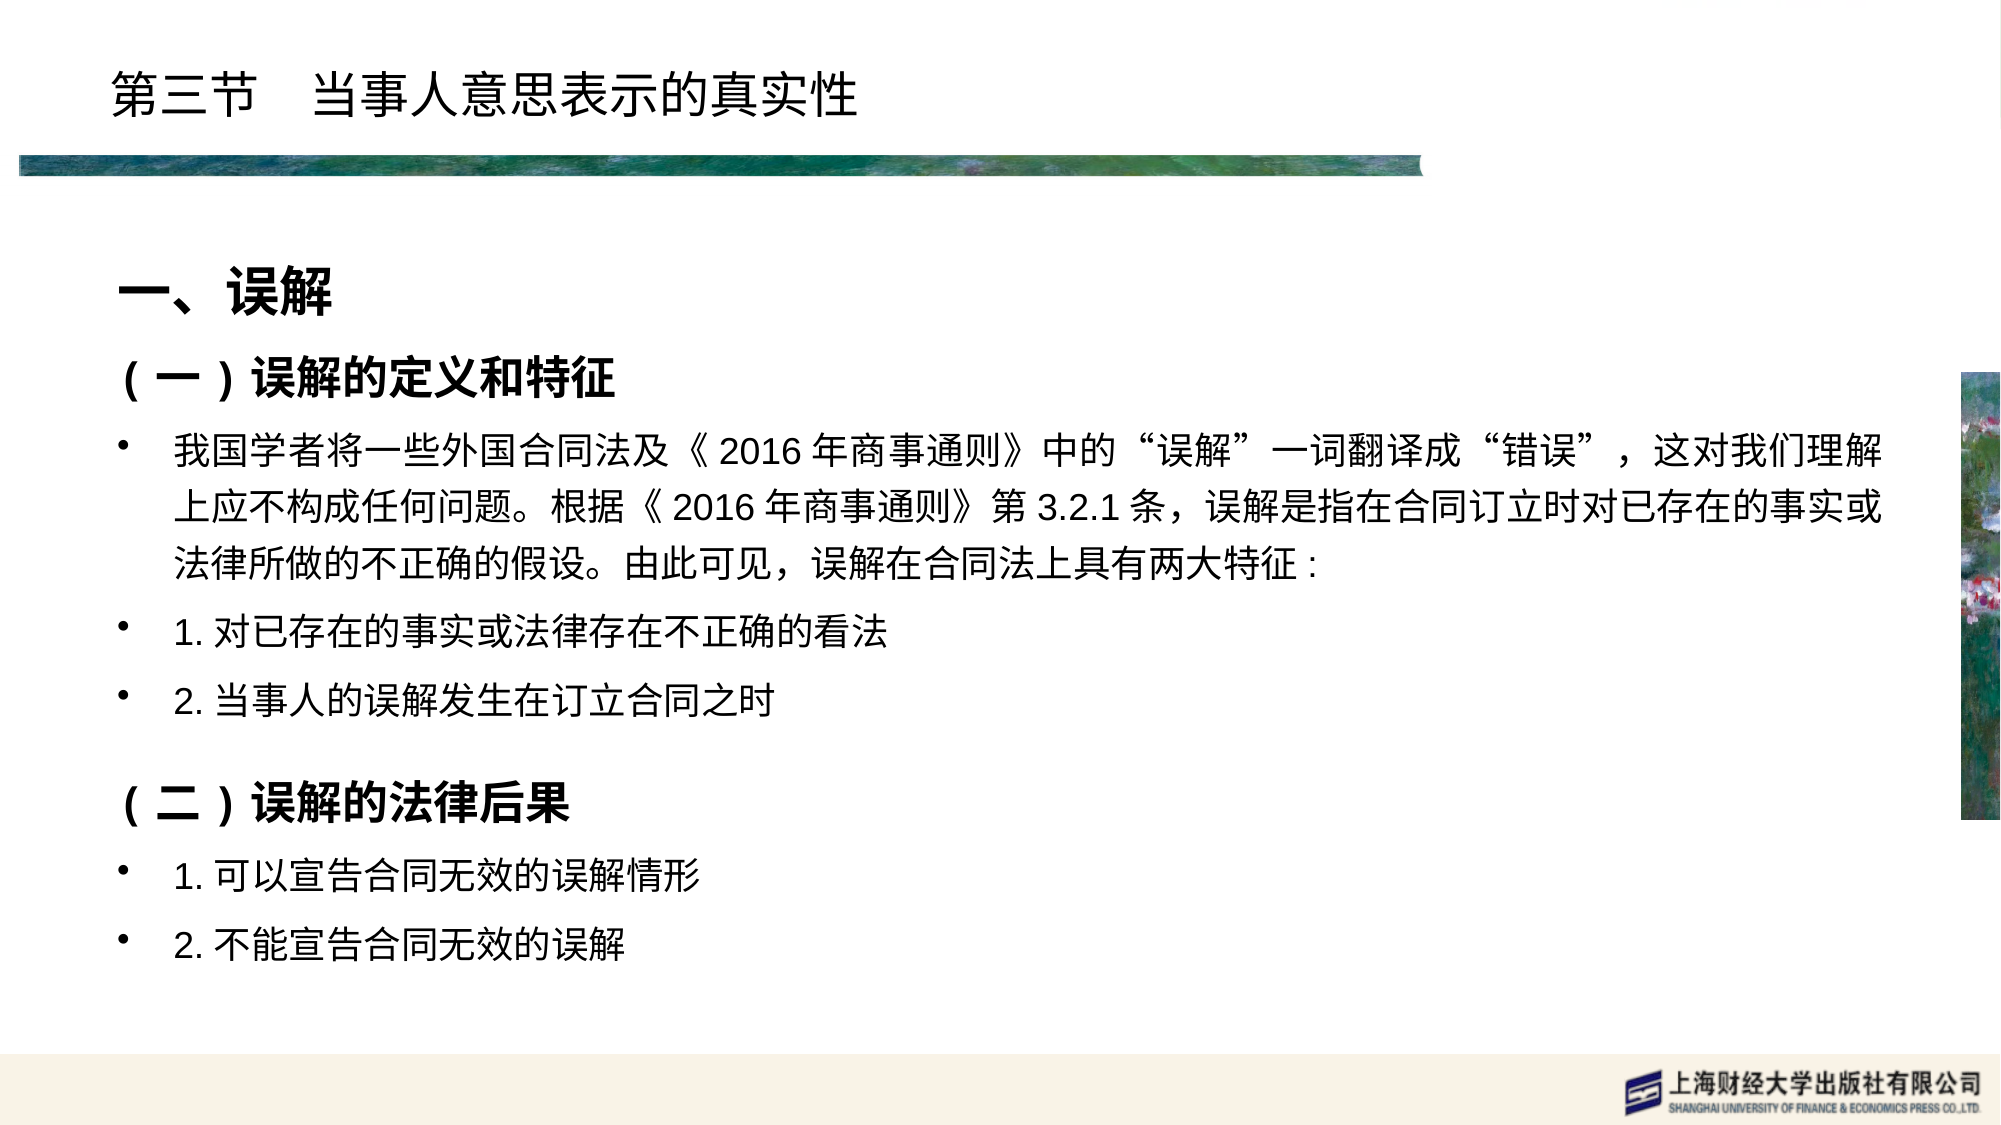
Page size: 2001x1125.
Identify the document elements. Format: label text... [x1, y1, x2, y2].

title 第三节 当事人意思表示的真实性 [94, 42, 1451, 146]
picture [0, 0, 2001, 1125]
list 一、误解 (一)误解的定义和特征 我国学者将一些外国合同法及《2016年商事通则》中的“误解”一词翻译成“错误”，这对我们理解上应不构成任何问题。根据《2016年商事通则》第3.2.1条，误解是指在合同订立时对已存在的事实或法律所做的不正确的假设。由此可见，误解在合同法上具有两大特征: 1.对已存在的事实或法律存在不正确的看法 2.当事人的误解发生在订立合同之时 (二)误解的法律后果 1.可以宣告合同无效的误解情形 2.不能宣告合同无效的误解 [102, 233, 1898, 1032]
